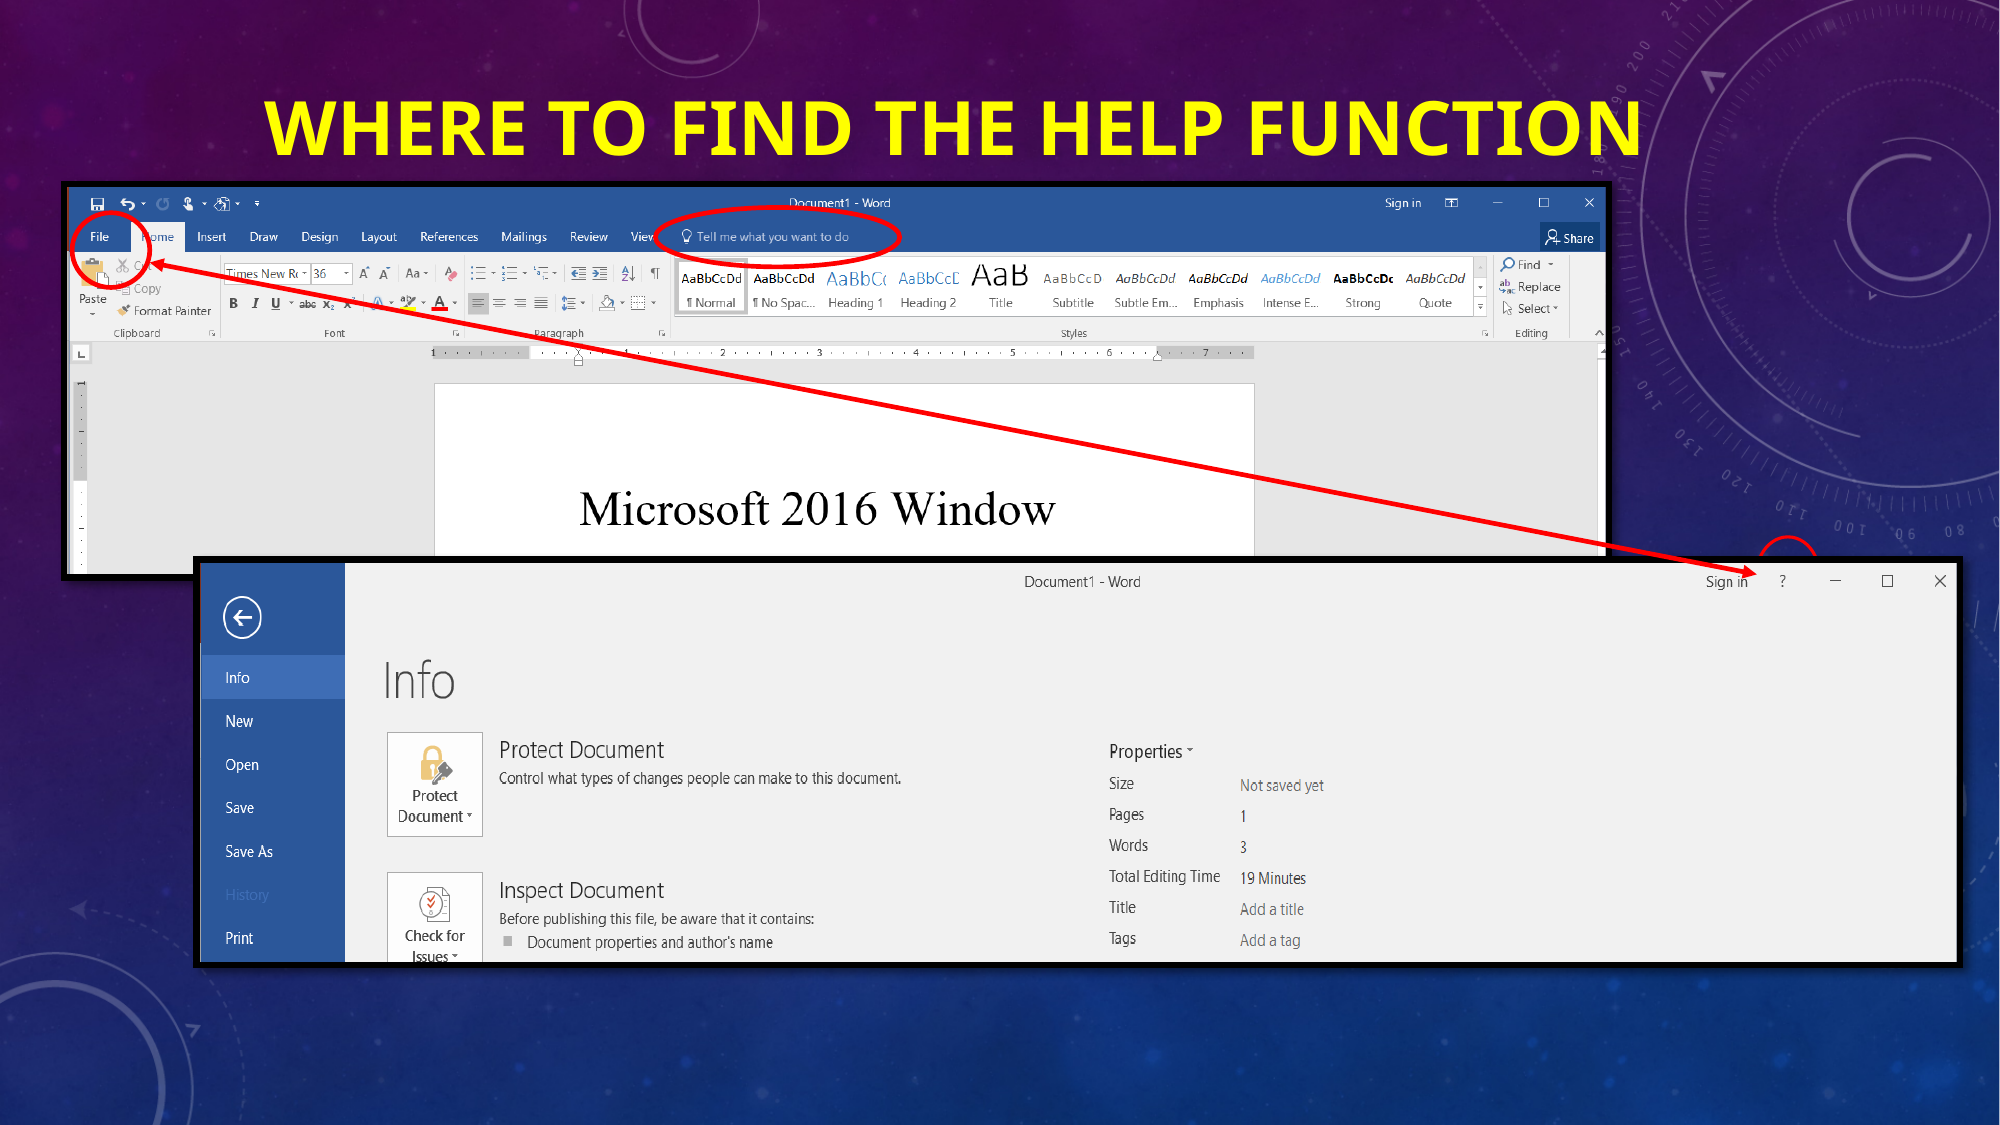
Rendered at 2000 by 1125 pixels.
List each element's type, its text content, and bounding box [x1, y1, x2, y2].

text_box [149, 262, 1957, 963]
title Where to Find the HELP Function [249, 62, 1750, 188]
picture [0, 0, 2000, 1125]
